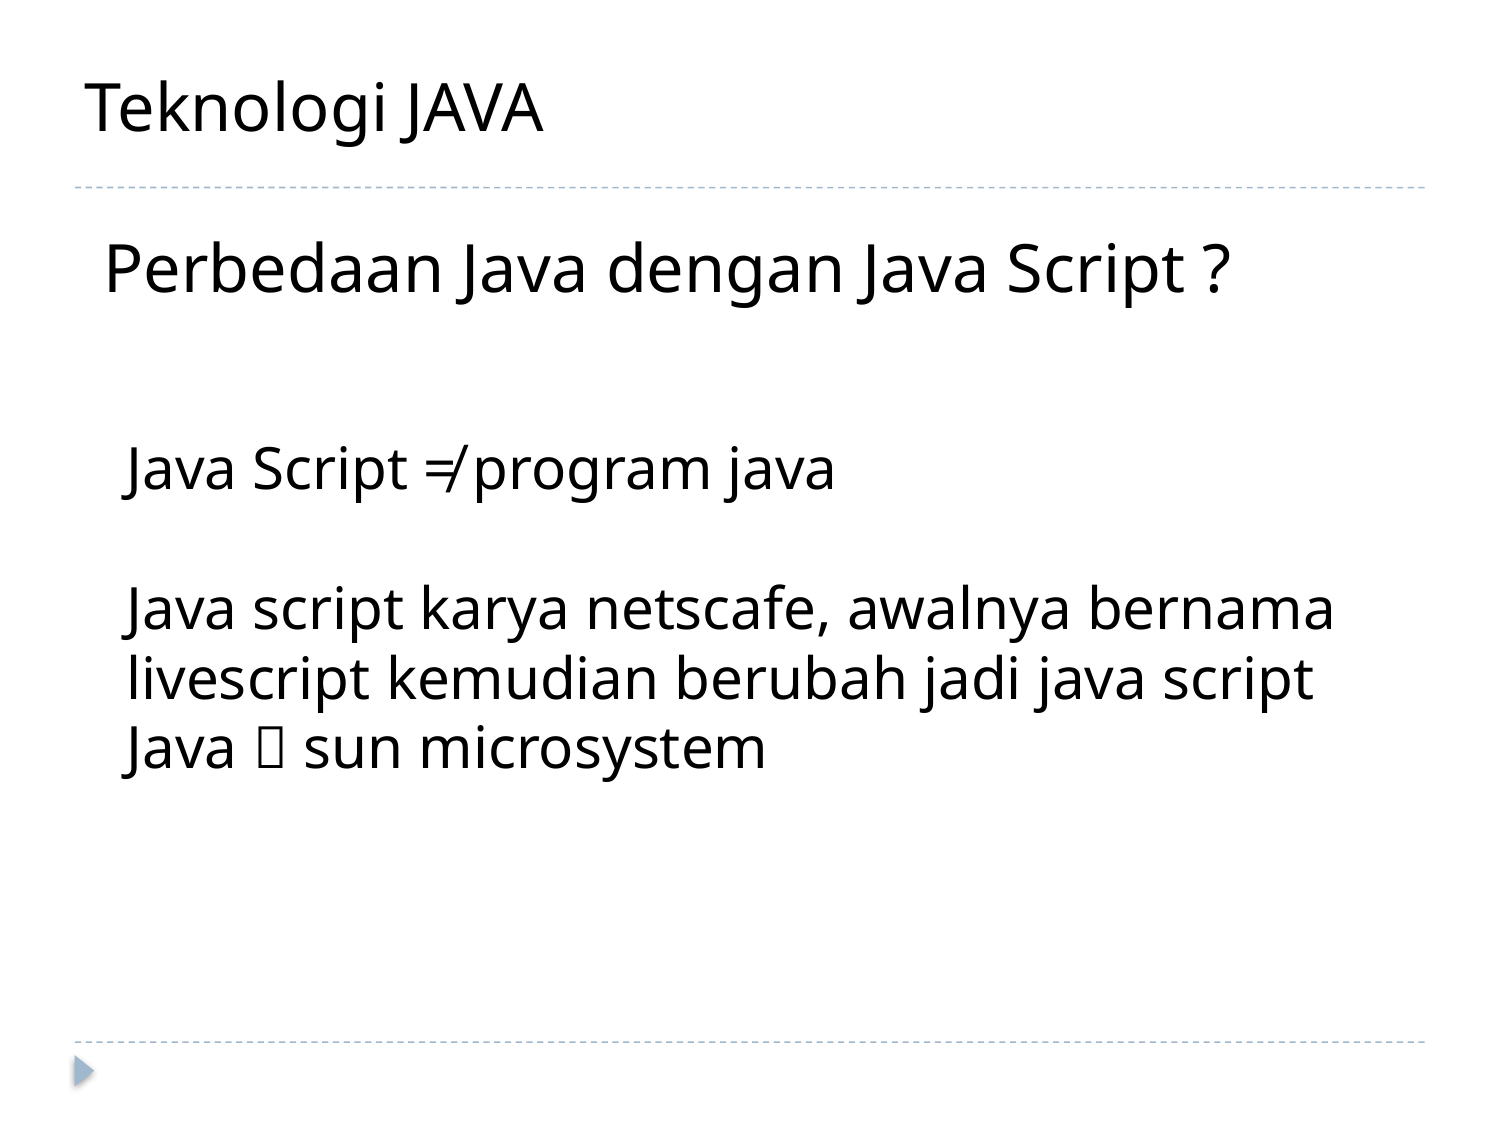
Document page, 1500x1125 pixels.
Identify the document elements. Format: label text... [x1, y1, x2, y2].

title Teknologi JAVA [70, 35, 1421, 153]
text_box Java Script ≠ program java Java script karya netscafe, awalnya bernama livescript kemudian berubah jadi java script Java  sun microsystem [112, 373, 1463, 858]
text_box Perbedaan Java dengan Java Script ? [88, 196, 1439, 314]
